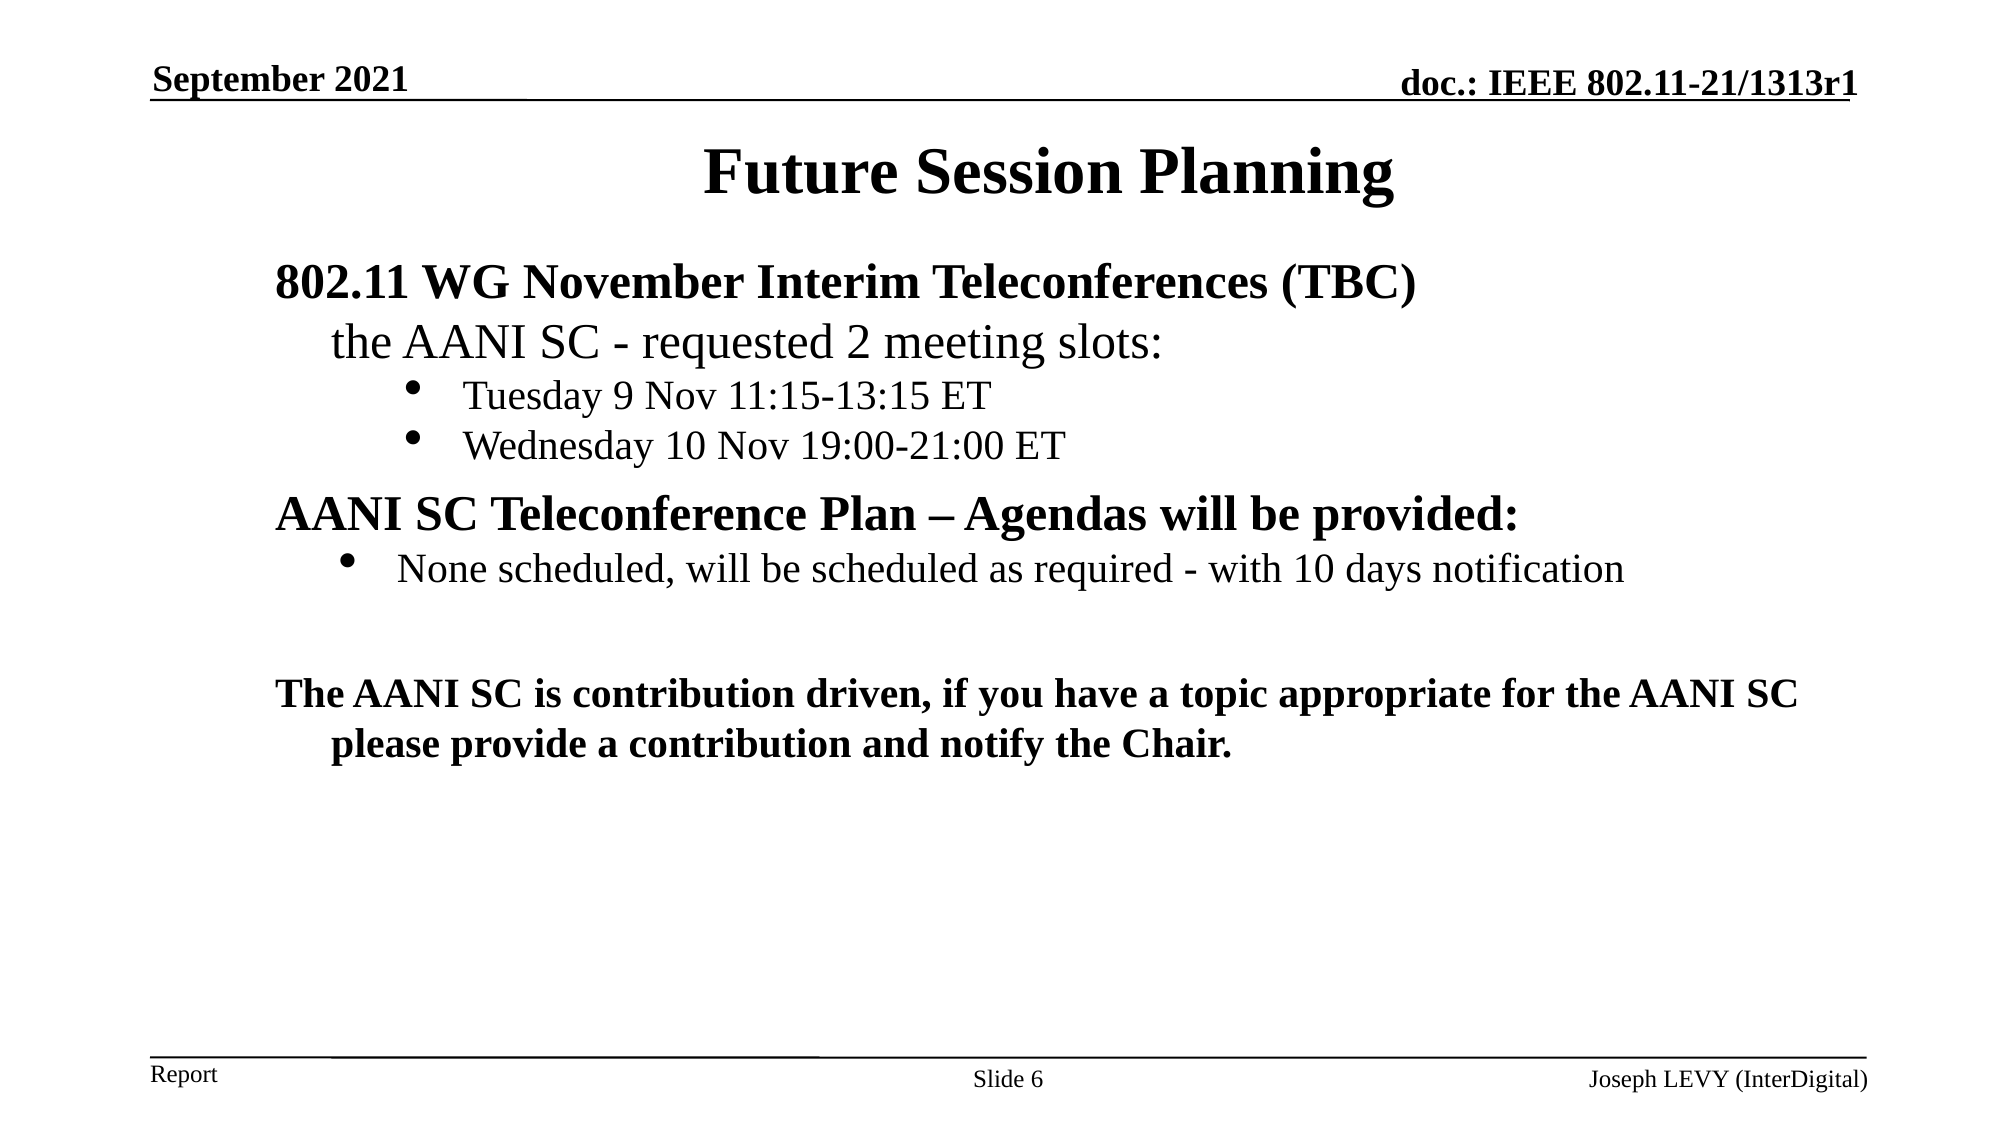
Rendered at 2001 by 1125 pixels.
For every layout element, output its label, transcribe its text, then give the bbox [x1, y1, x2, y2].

text_box 802.11 WG November Interim Teleconferences (TBC) the AANI SC - requested 2 meeting slots: Tuesday 9 Nov 11:15-13:15 ET Wednesday 10 Nov 19:00-21:00 ET AANI SC Teleconference Plan – Agendas will be provided: None scheduled, will be scheduled as required - with 10 days notification The AANI SC is contribution driven, if you have a topic appropriate for the AANI SC please provide a contribution and notify the Chair. [260, 240, 1872, 1040]
text_box Future Session Planning [412, 118, 1688, 218]
footer Joseph LEVY (InterDigital) [1171, 1061, 1869, 1093]
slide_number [152, 54, 563, 100]
slide_number Slide 6 [950, 1061, 1067, 1123]
